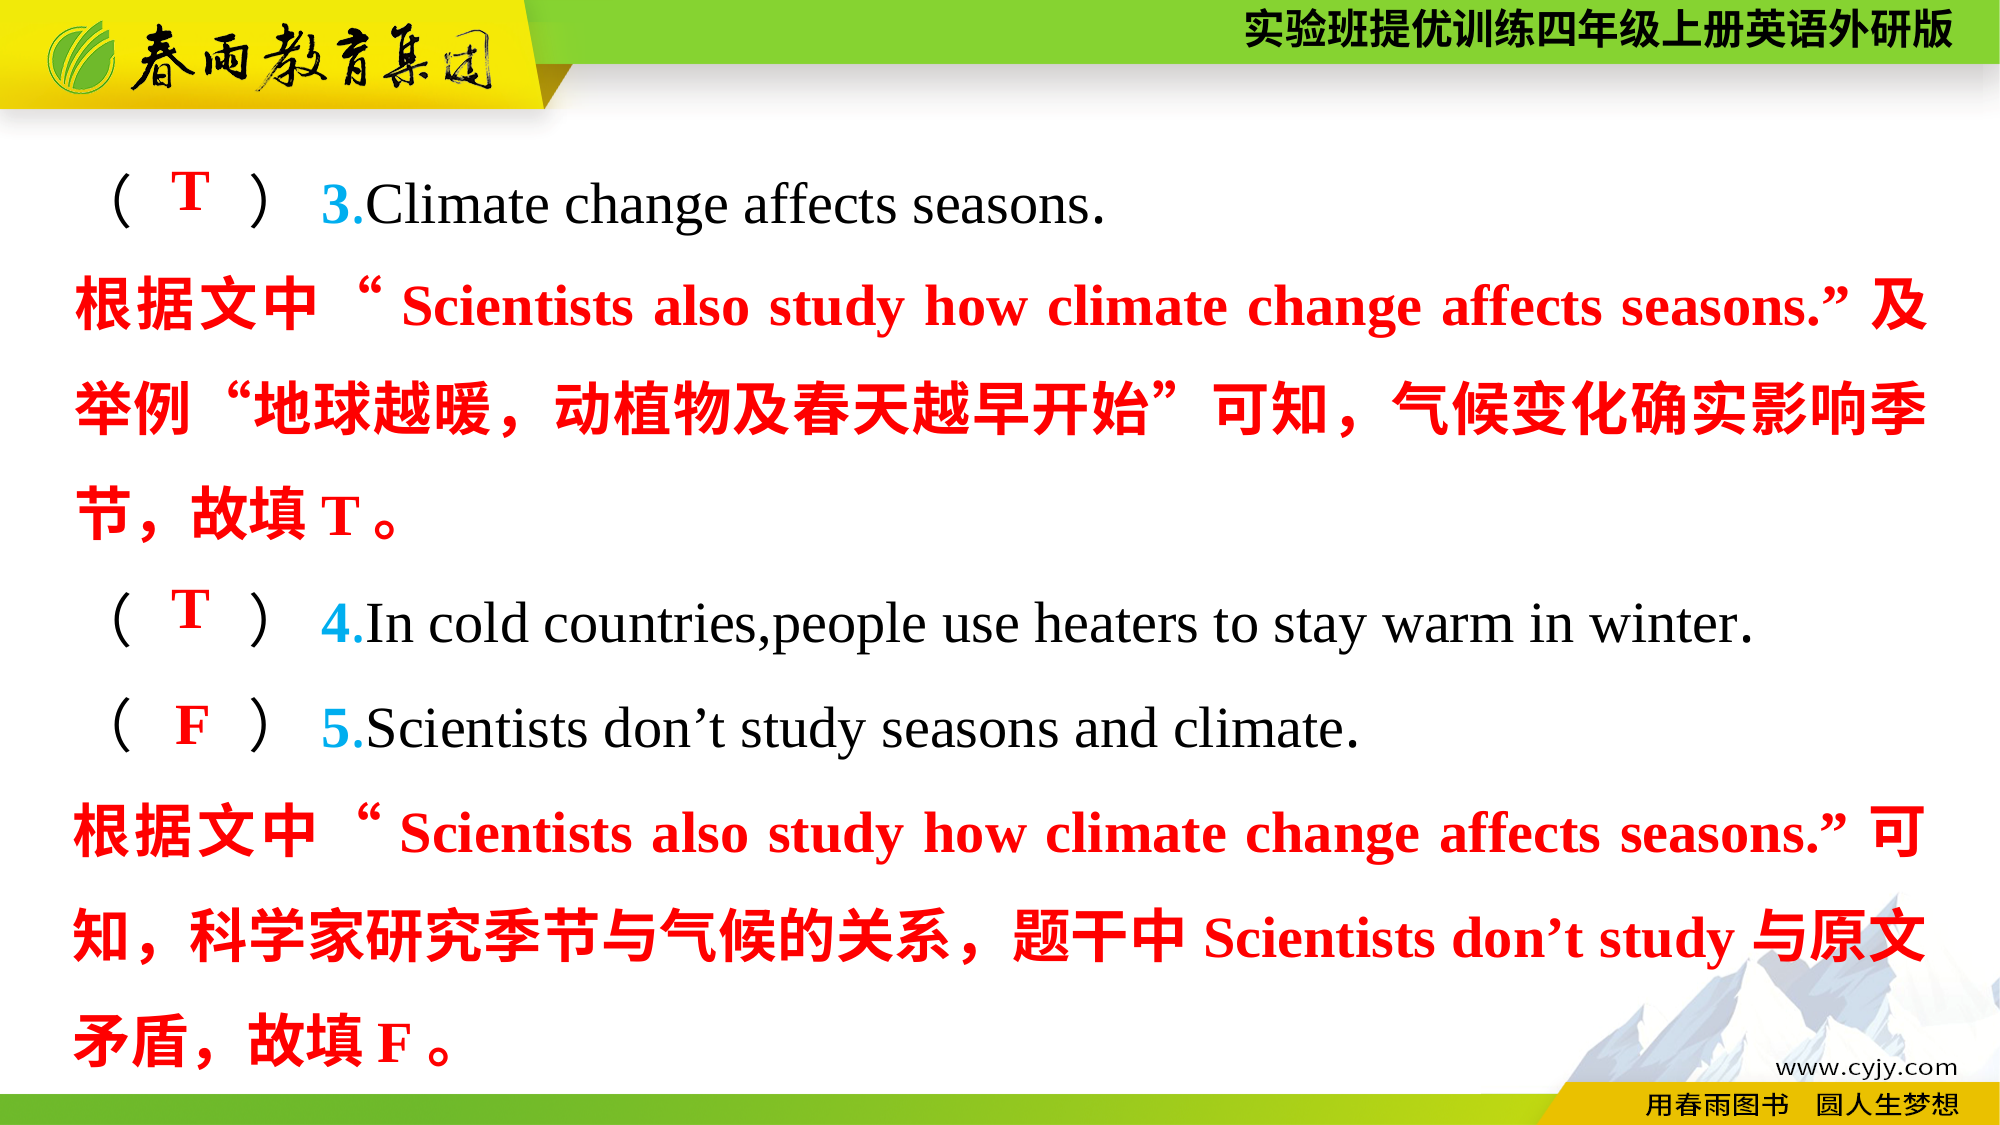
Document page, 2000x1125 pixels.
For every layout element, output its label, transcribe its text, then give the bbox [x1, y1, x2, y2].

text_box F [160, 643, 226, 764]
text_box T [157, 144, 226, 224]
text_box 根据文中“Scientists also study how climate change affects seasons.”可知，科学家研究季节与气候的关系，题干中Scientists don’t study与原文矛盾，故填F。 [57, 751, 1942, 1082]
list （ ）3.Climate change affects seasons. （ ）4.In cold countries,people use heaters to stay warm in winter. （ ）5.Scientists don’t study seasons and climate. [59, 555, 1944, 774]
text_box T [157, 562, 226, 648]
picture [0, 0, 2000, 1125]
list （ ）3.Climate change affects seasons. （ ）4.In cold countries,people use heaters to stay warm in winter. （ ）5.Scientists don’t study seasons and climate. [59, 122, 1944, 224]
text_box 根据文中“Scientists also study how climate change affects seasons.”及举例“地球越暖，动植物及春天越早开始”可知，气候变化确实影响季节，故填T。 [59, 224, 1944, 555]
